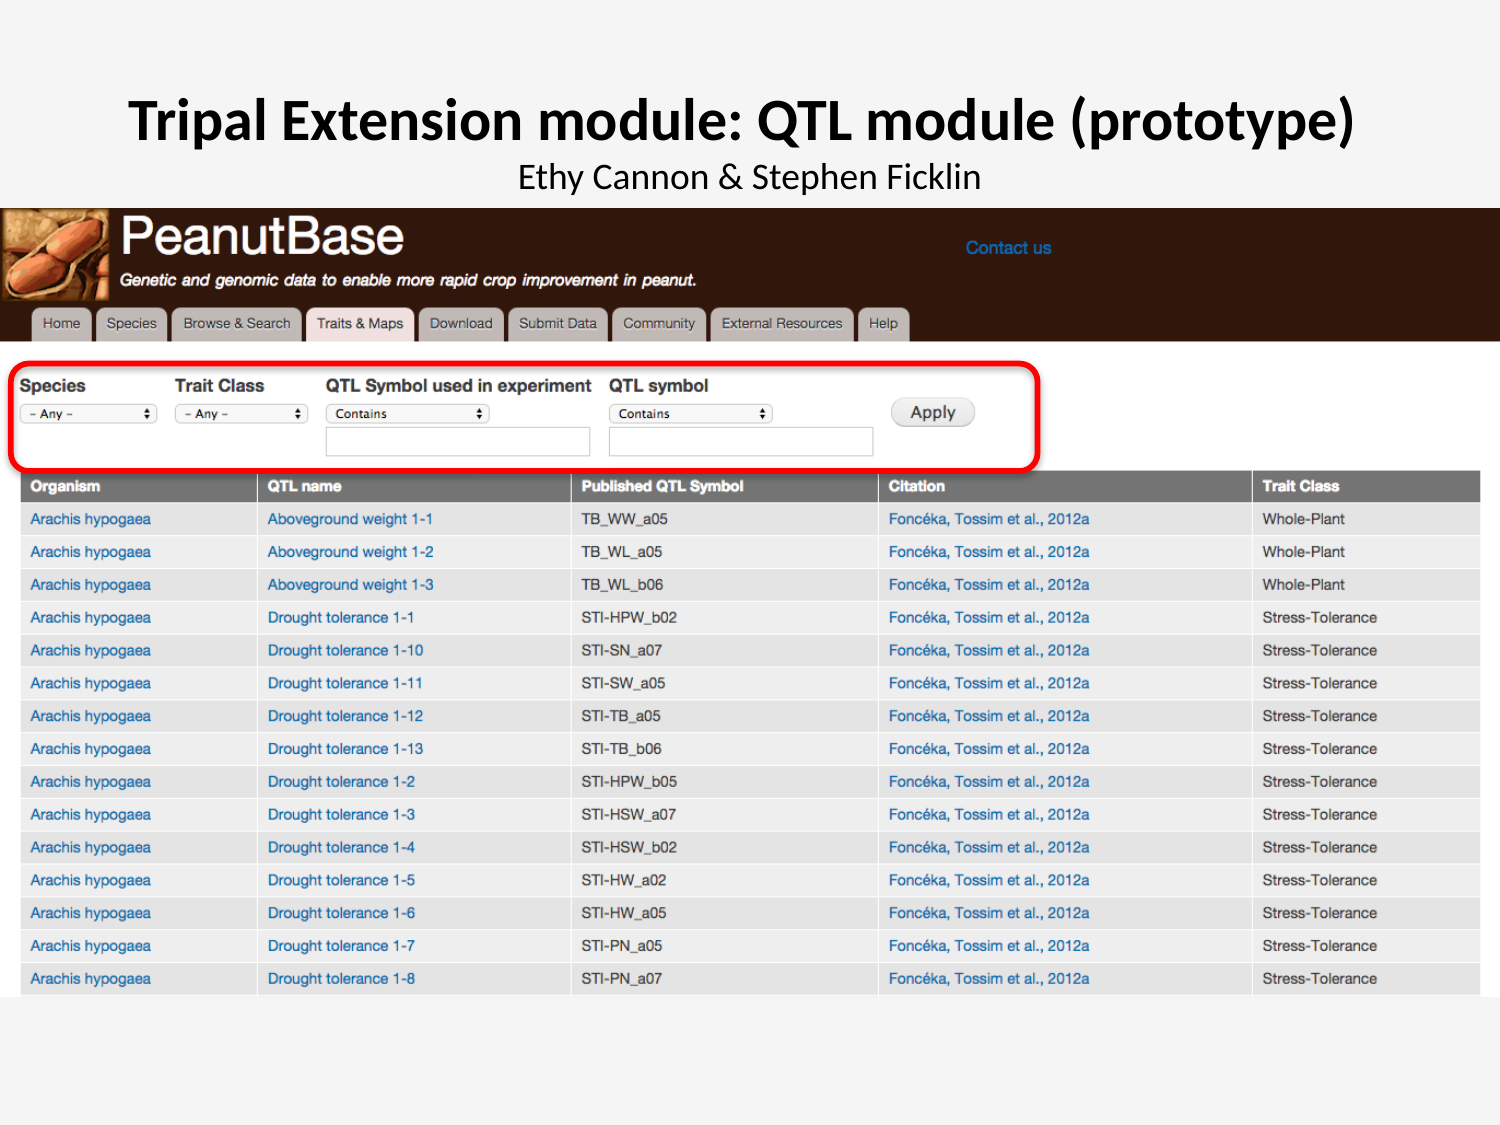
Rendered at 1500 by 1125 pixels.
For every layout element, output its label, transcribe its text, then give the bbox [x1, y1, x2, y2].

title Tripal Extension module: QTL module (prototype) Ethy Cannon & Stephen Ficklin [75, 45, 1425, 206]
picture [0, 208, 1500, 997]
